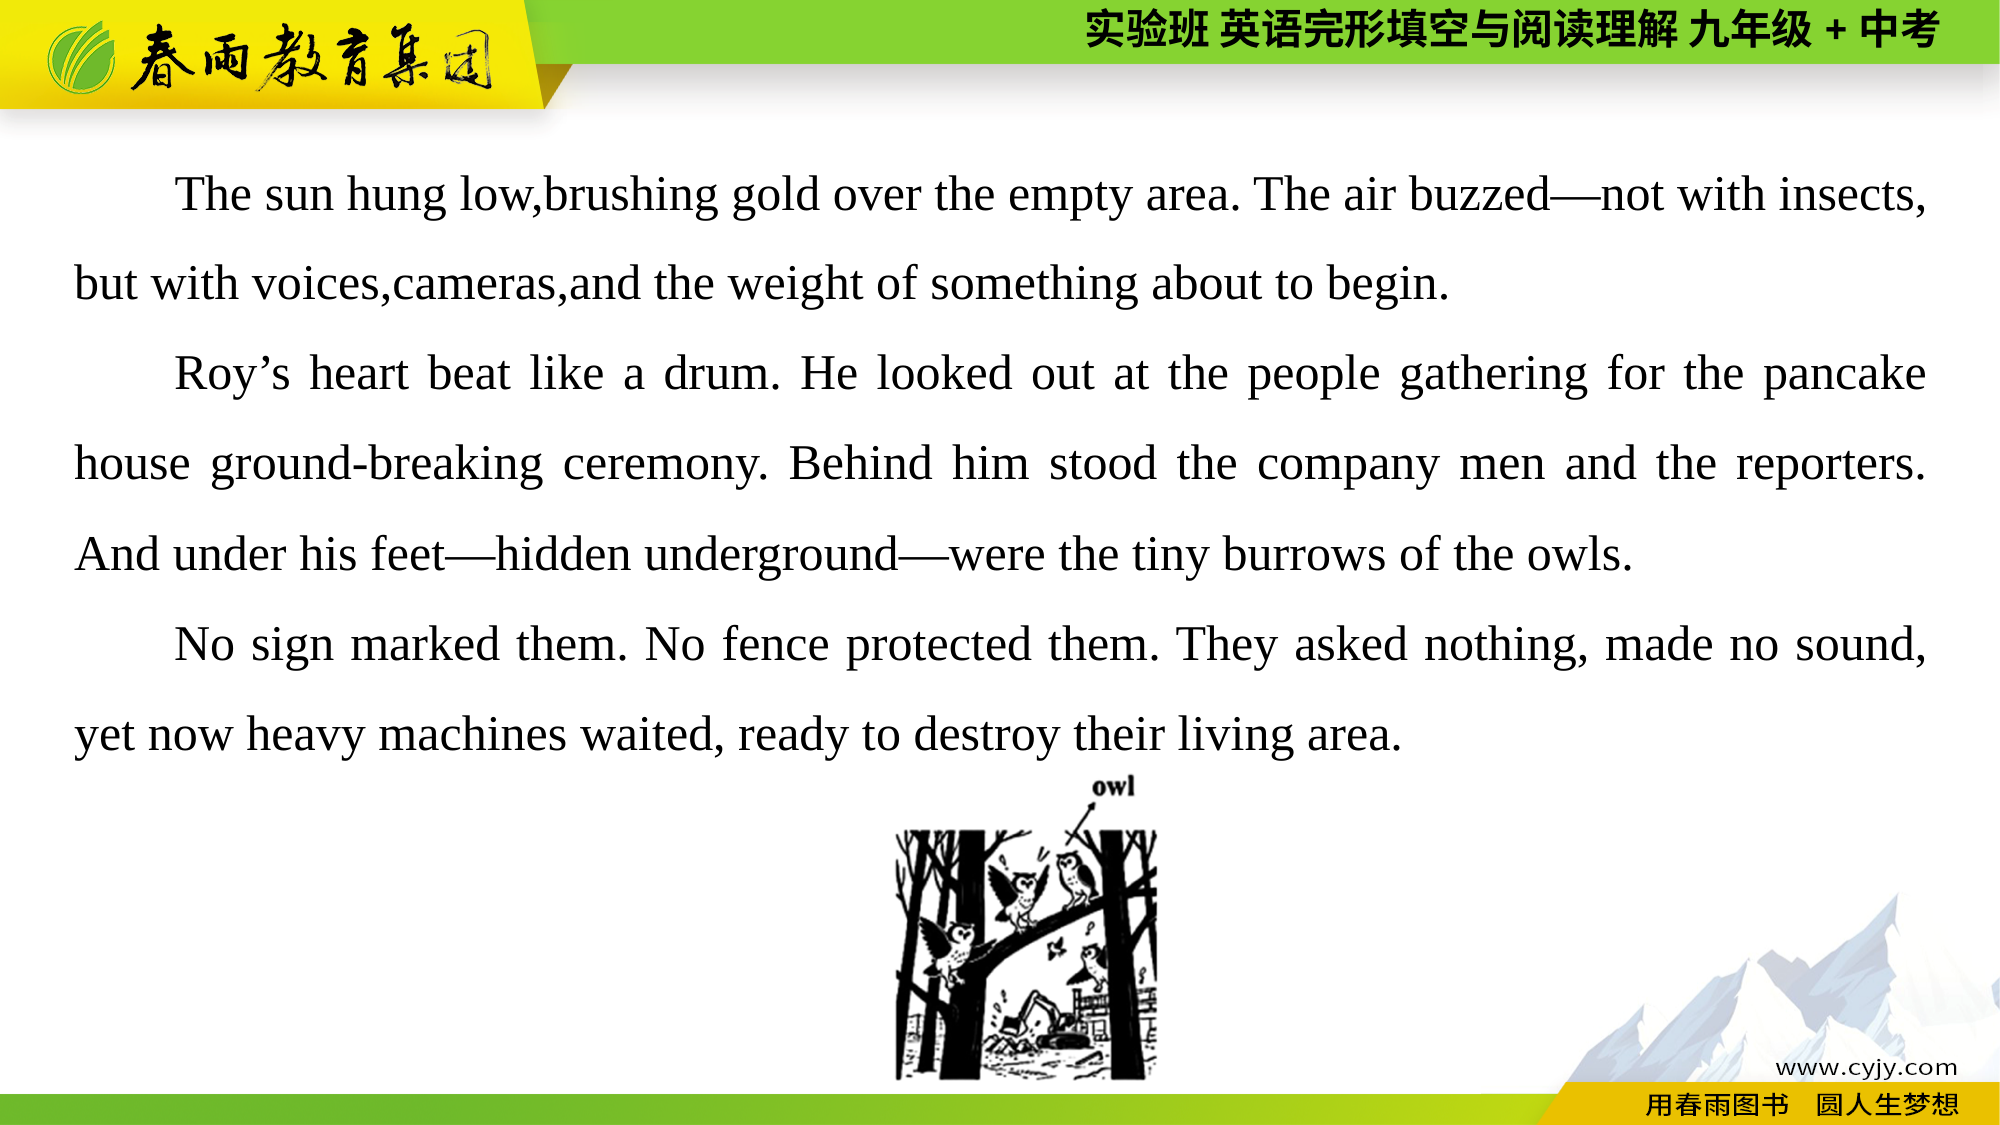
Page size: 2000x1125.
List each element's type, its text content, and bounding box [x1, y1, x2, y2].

list The sun hung low,brushing gold over the empty area. The air buzzed—not with insects, but with voices,cameras,and the weight of something about to begin. Roy’s heart beat like a drum. He looked out at the people gathering for the pancake house ground-breaking ceremony. Behind him stood the company men and the reporters. And under his feet—hidden underground—were the tiny burrows of the owls. No sign marked them. No fence protected them. They asked nothing, made no sound, yet now heavy machines waited, ready to destroy their living area. [59, 122, 1944, 774]
picture [0, 0, 2000, 1125]
